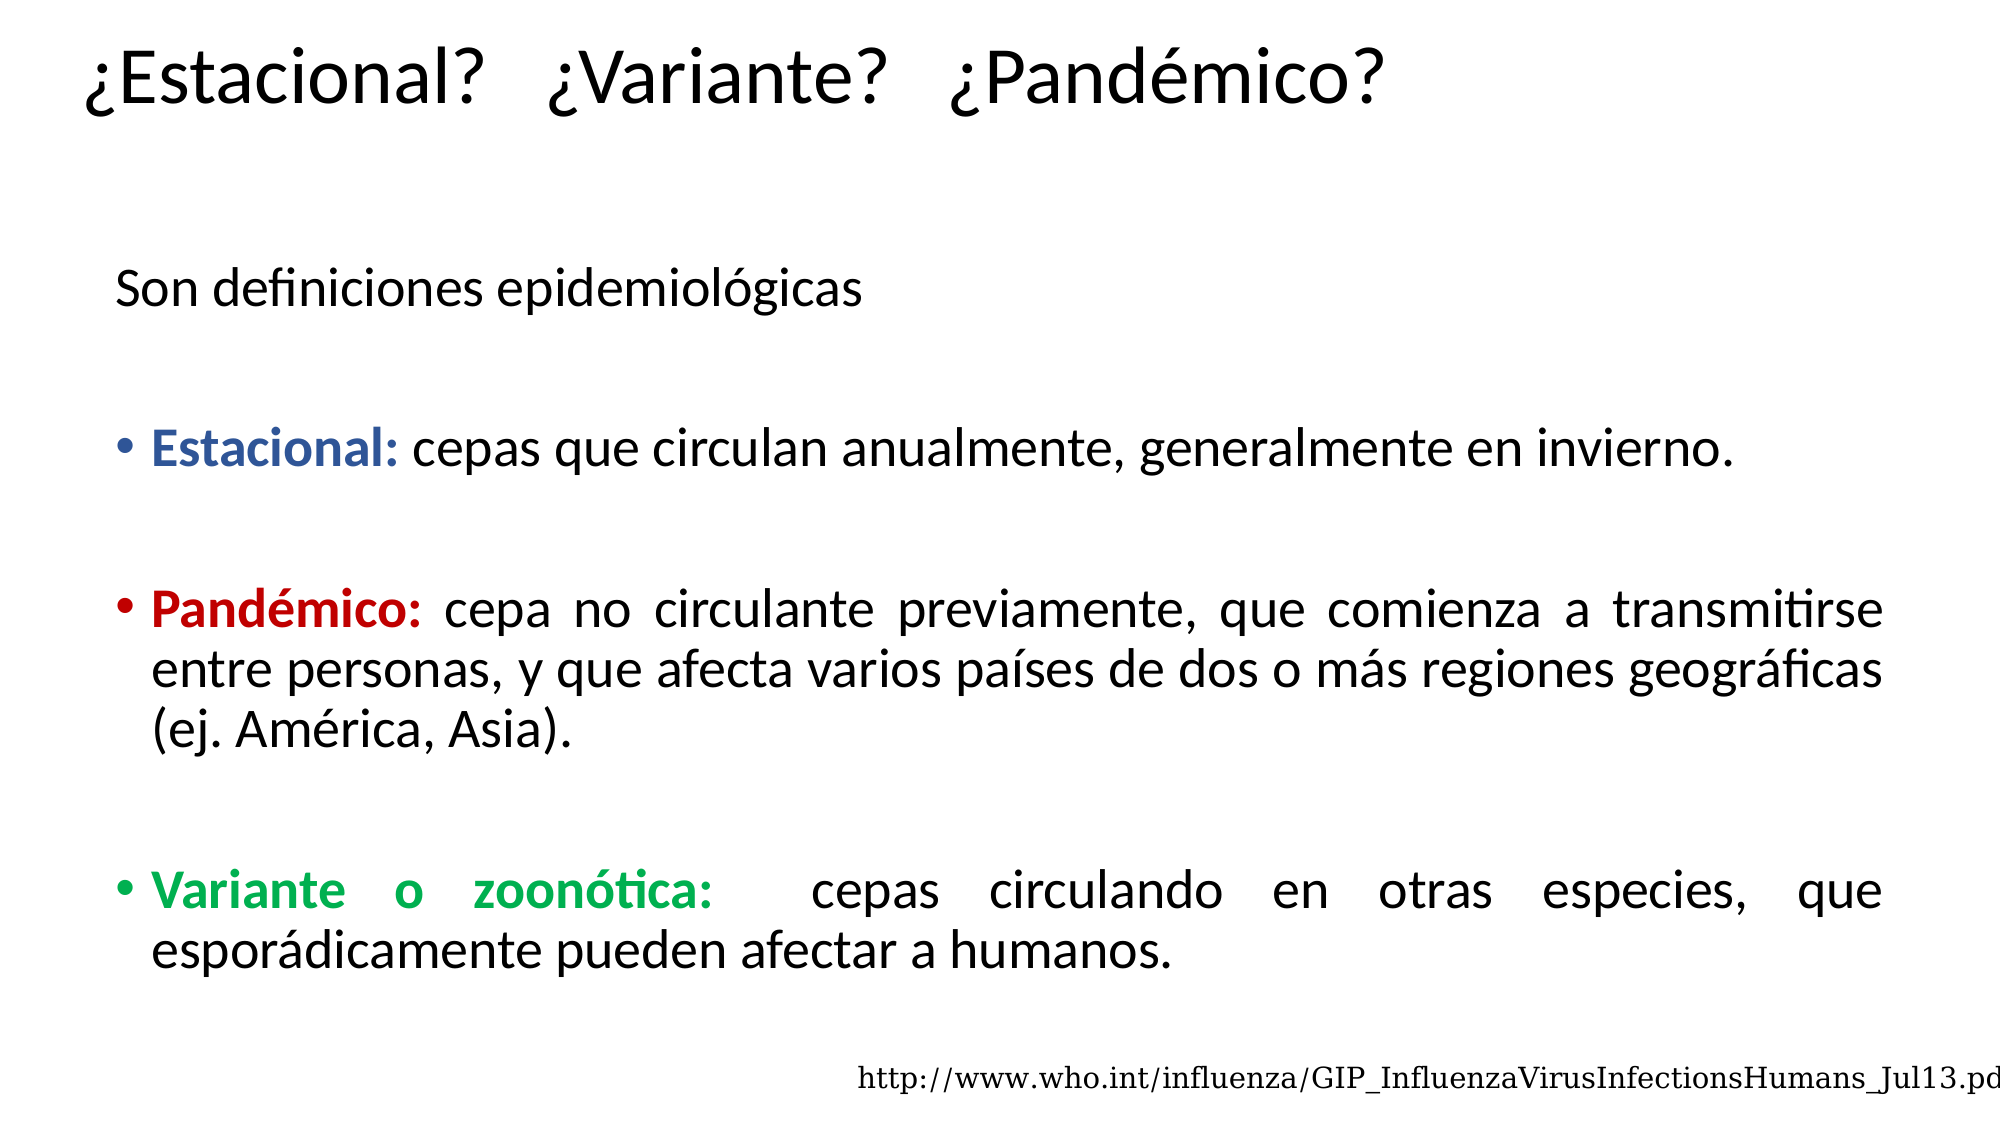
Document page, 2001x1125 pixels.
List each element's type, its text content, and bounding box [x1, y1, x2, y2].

text_box http://www.who.int/influenza/GIP_InfluenzaVirusInfectionsHumans_Jul13.pdf [842, 1051, 2000, 1102]
title ¿Estacional? ¿Variante? ¿Pandémico? [66, 0, 1866, 171]
list Son definiciones epidemiológicas Estacional: cepas que circulan anualmente, generalmente en invierno. Pandémico: cepa no circulante previamente, que comienza a transmitirse entre personas, y que afecta varios países de dos o más regiones geográficas (ej. América, Asia). Variante o zoonótica: cepas circulando en otras especies, que esporádicamente pueden afectar a humanos. [100, 250, 1900, 993]
